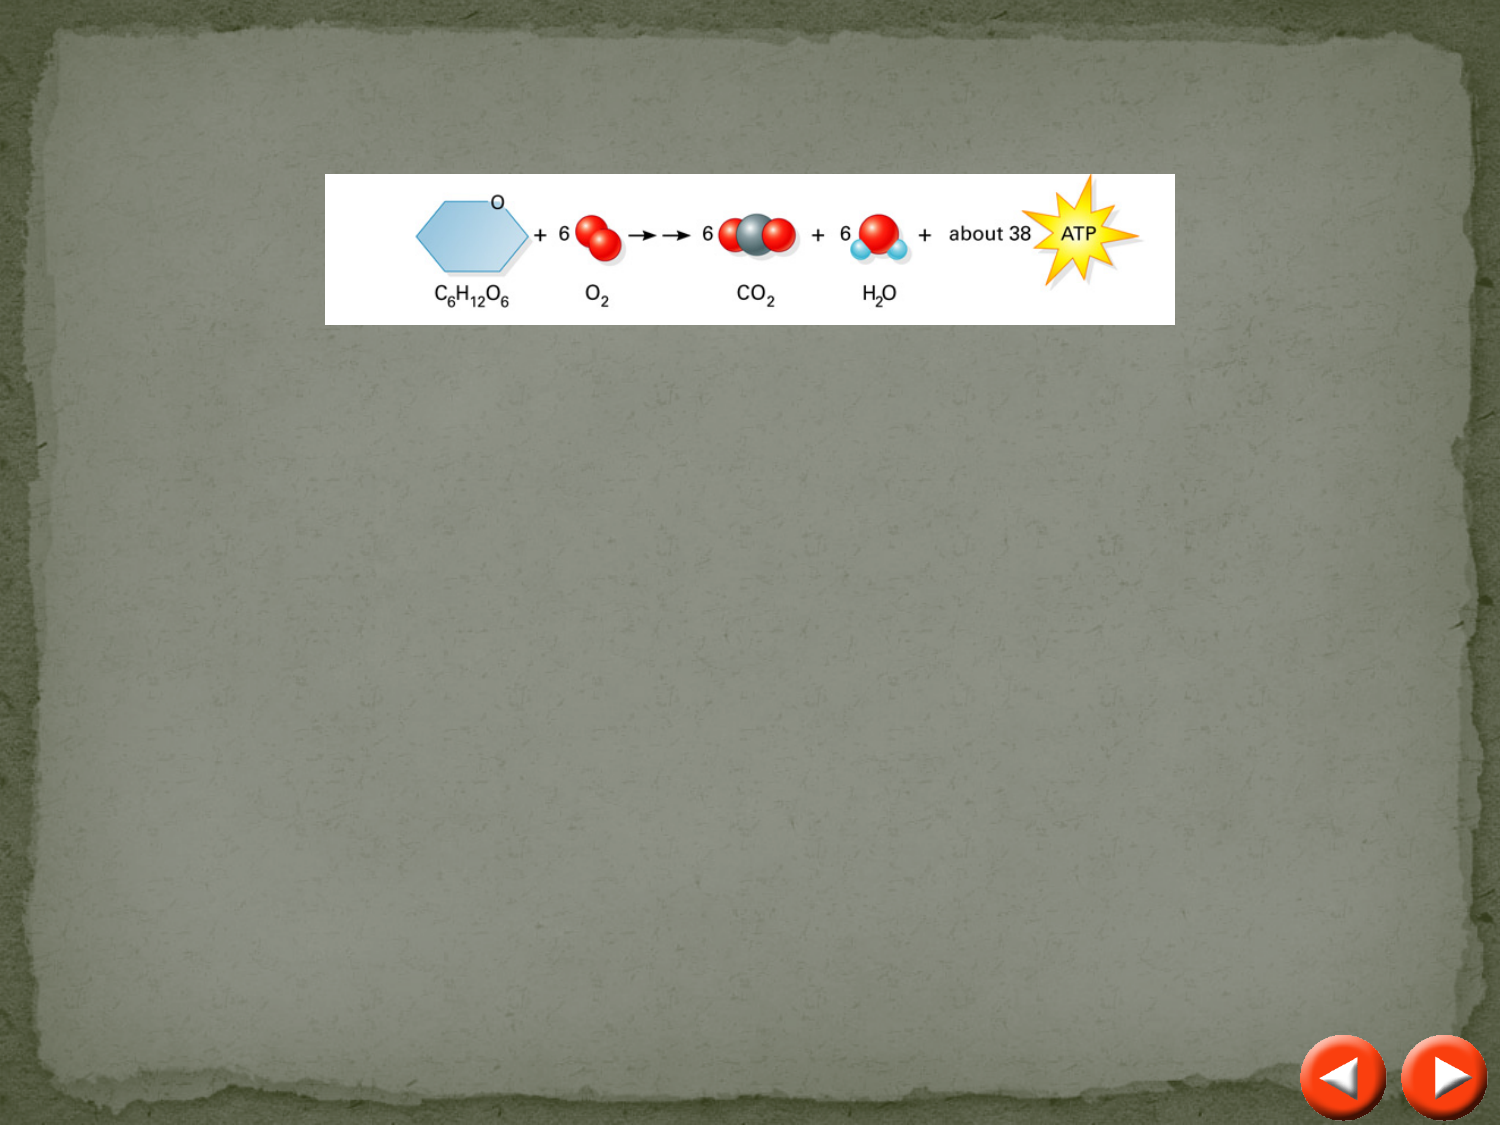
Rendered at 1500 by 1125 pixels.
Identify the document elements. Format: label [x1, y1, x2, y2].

picture [1400, 1034, 1488, 1121]
picture [325, 174, 1175, 325]
picture [1299, 1034, 1387, 1121]
